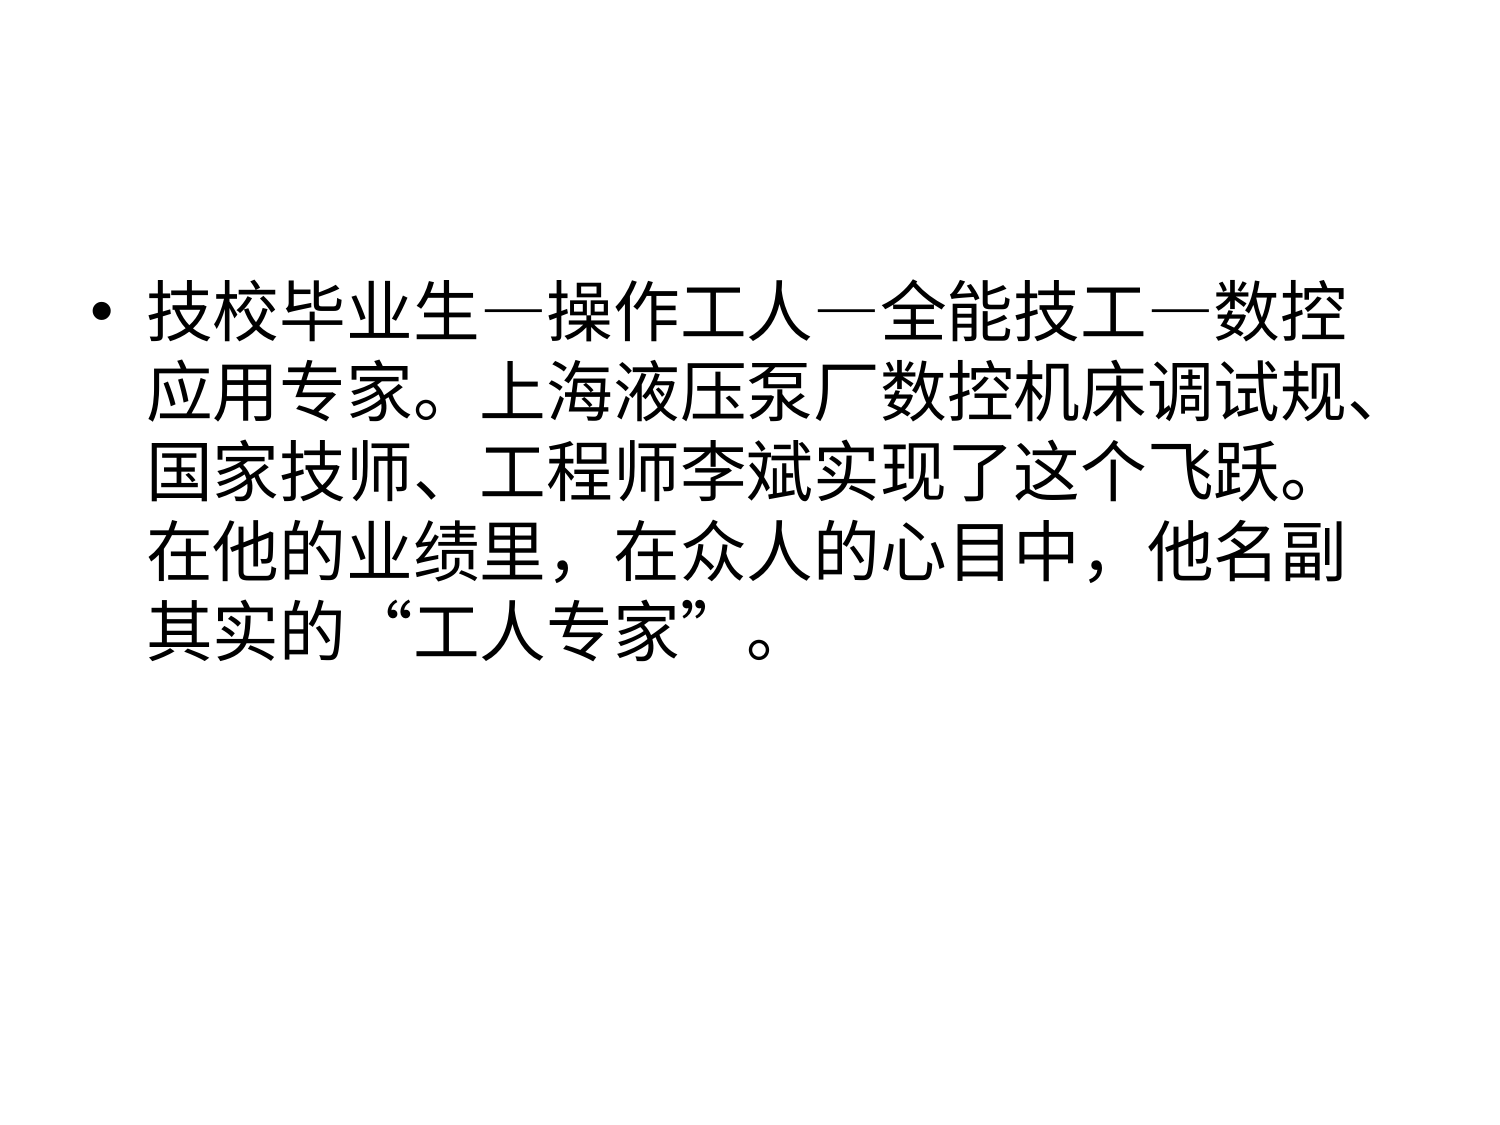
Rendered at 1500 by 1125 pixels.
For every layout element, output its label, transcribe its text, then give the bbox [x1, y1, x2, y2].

list 技校毕业生—操作工人—全能技工—数控应用专家。上海液压泵厂数控机床调试规、国家技师、工程师李斌实现了这个飞跃。在他的业绩里，在众人的心目中，他名副其实的“工人专家”。 [75, 262, 1425, 1005]
